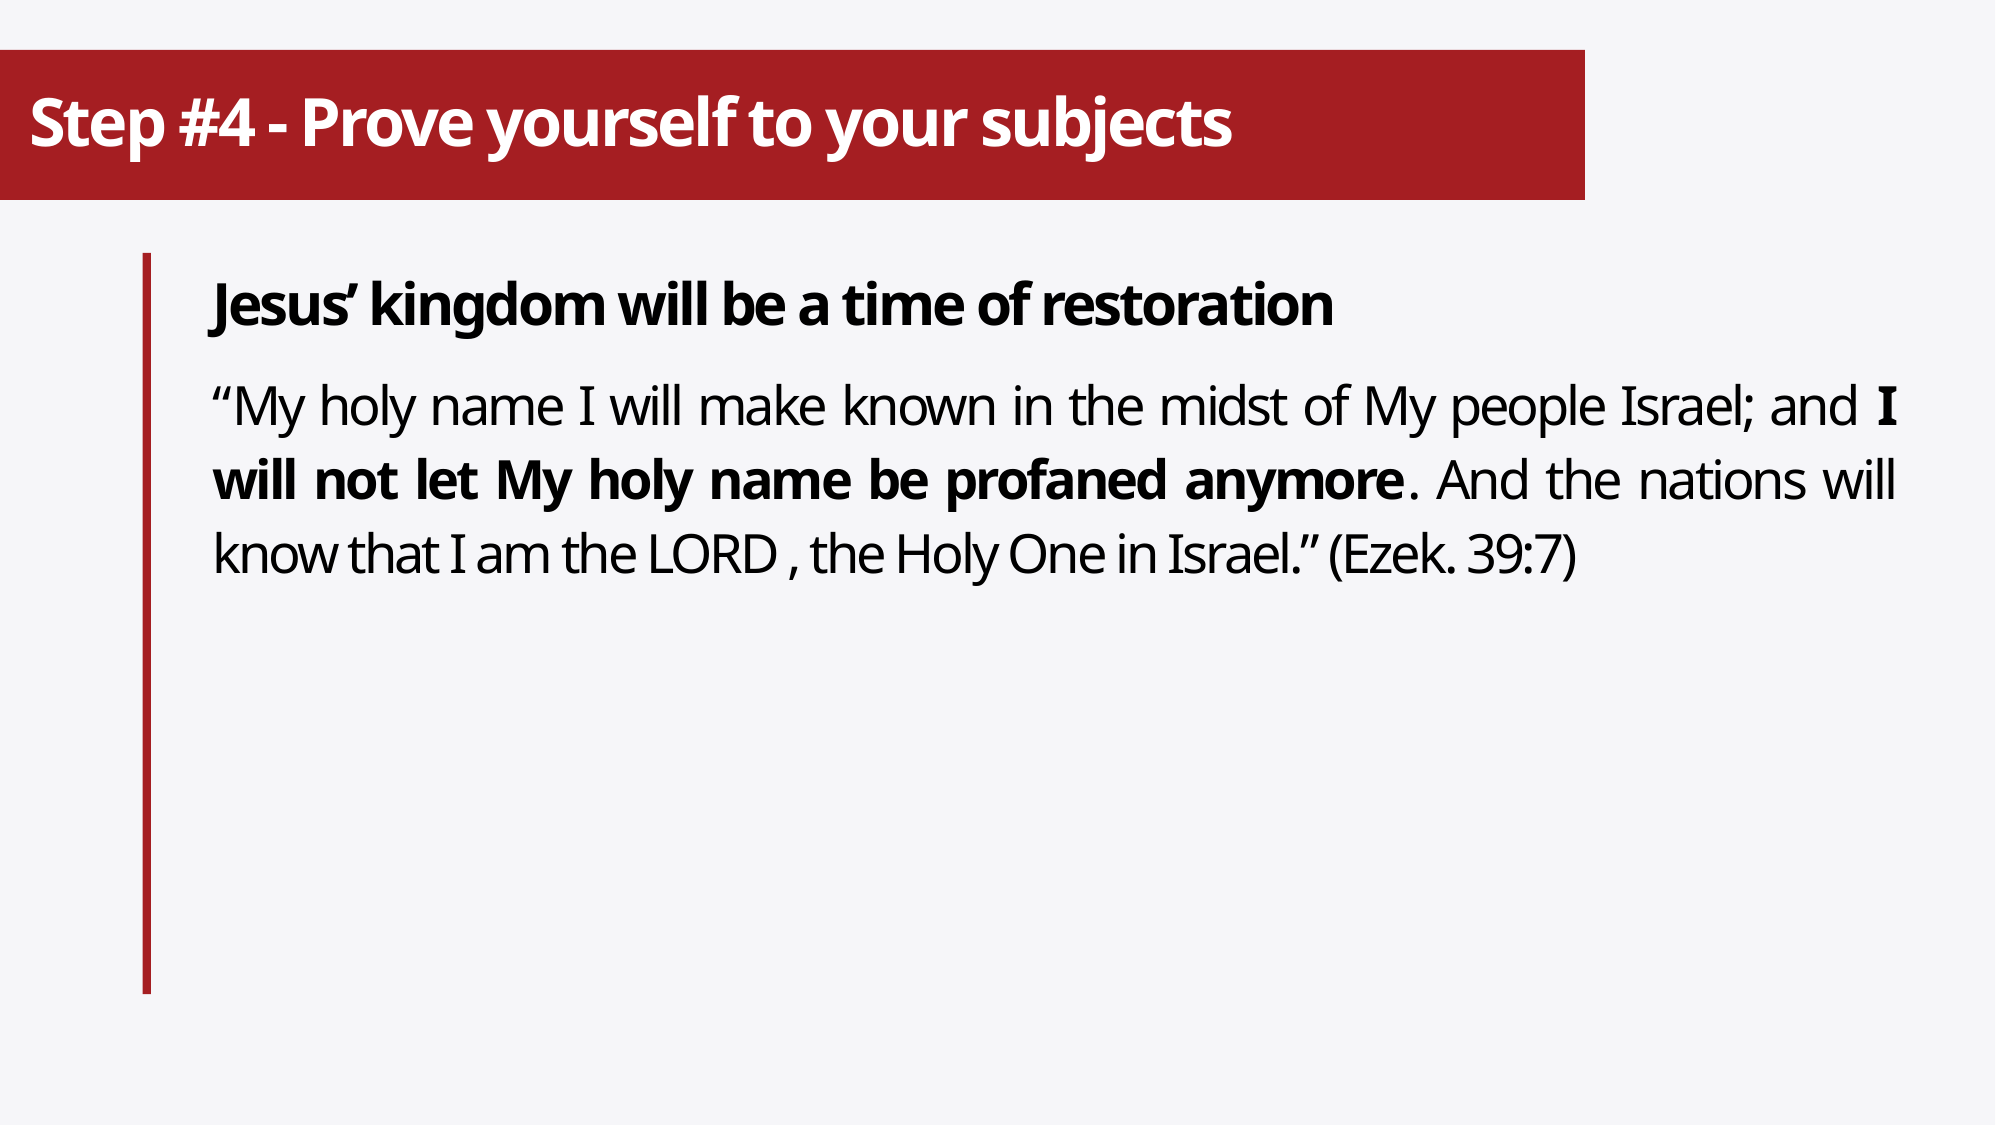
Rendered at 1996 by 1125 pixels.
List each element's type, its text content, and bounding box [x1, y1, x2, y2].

title Step #4 - Prove yourself to your subjects [14, 62, 1810, 188]
subtitle Jesus’ kingdom will be a time of restoration “My holy name I will make known in the midst of My people Israel; and I will not let My holy name be profaned anymore. And the nations will know that I am the LORD , the Holy One in Israel.” (Ezek. 39:7) [197, 249, 1910, 1000]
